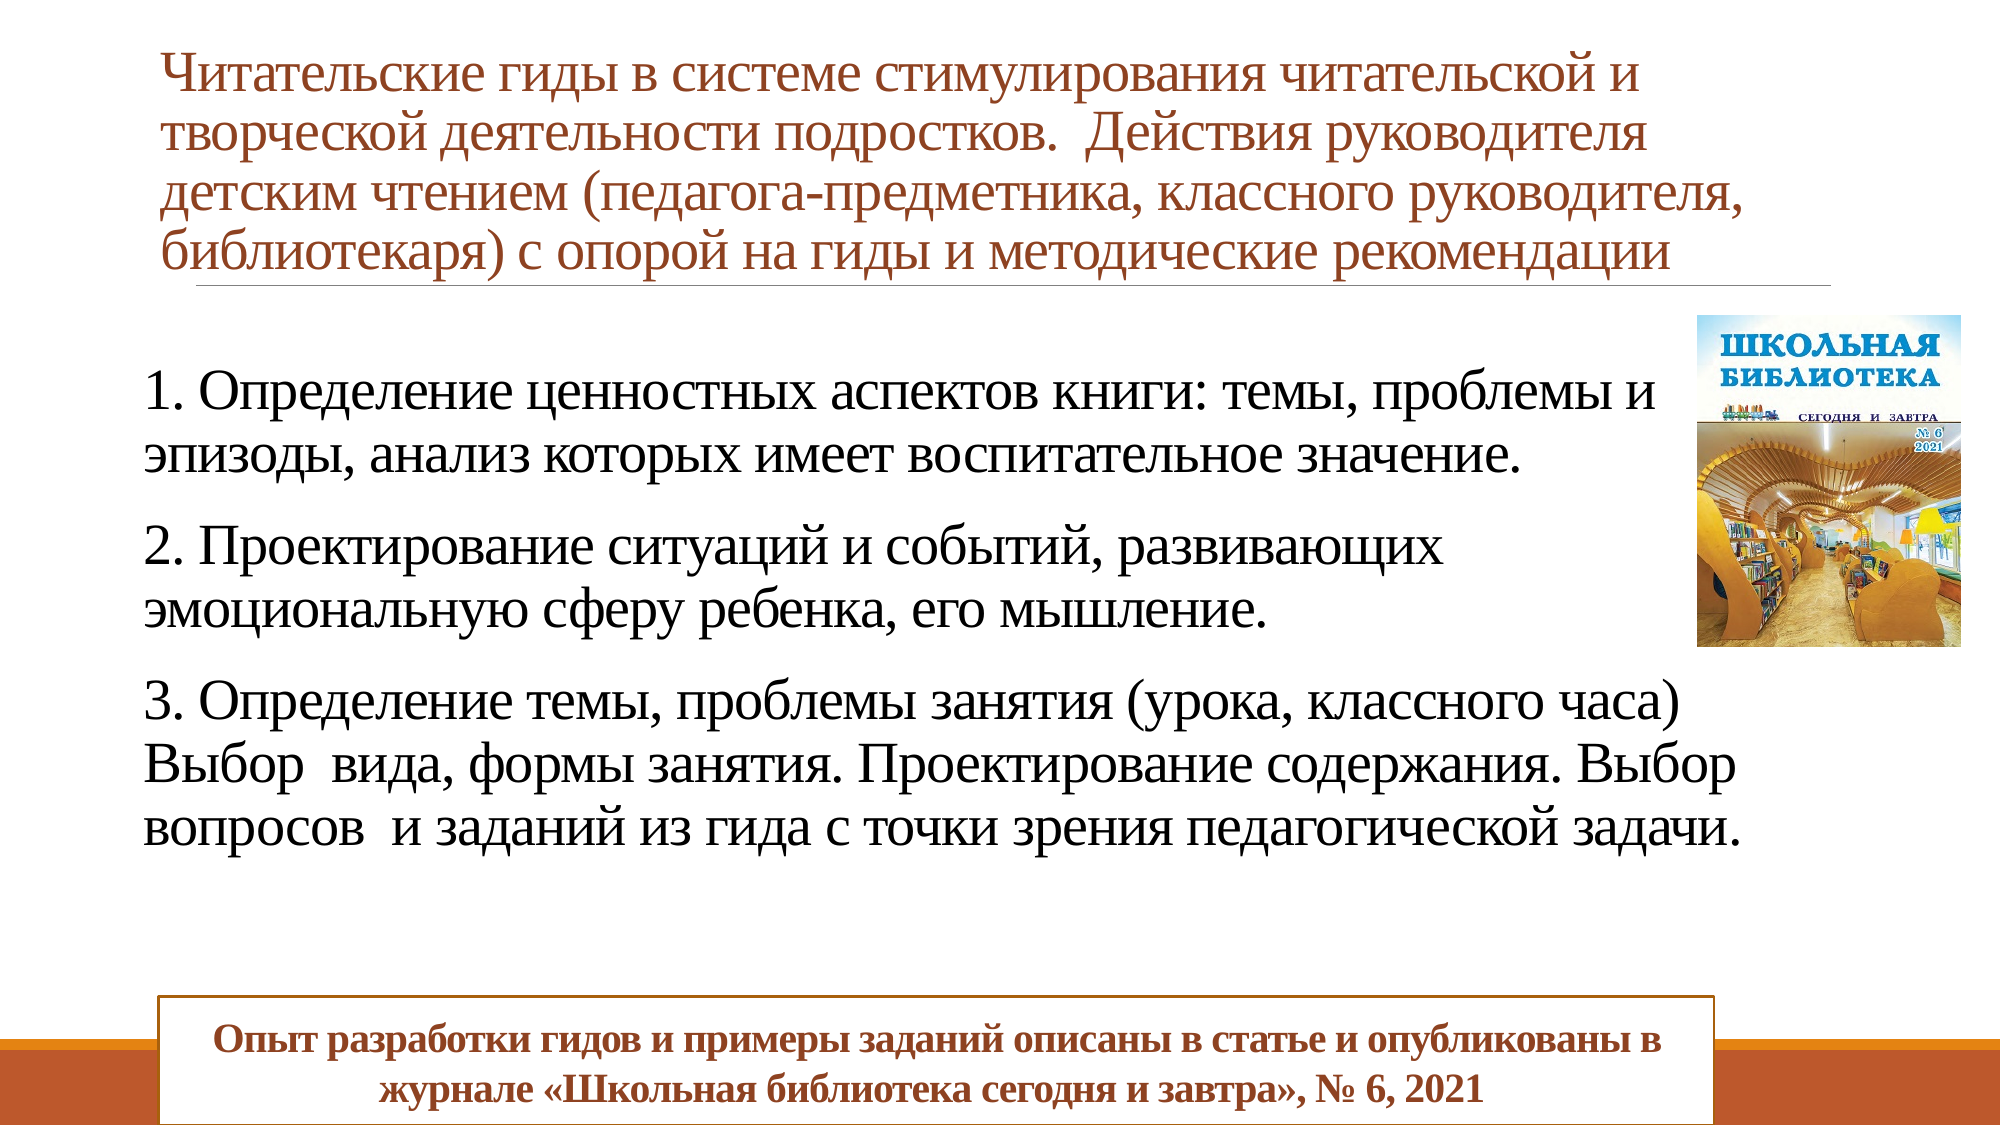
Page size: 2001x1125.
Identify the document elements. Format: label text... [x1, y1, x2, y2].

picture [1696, 315, 1962, 648]
list 1. Определение ценностных аспектов книги: темы, проблемы и эпизоды, анализ которых имеет воспитательное значение. 2. Проектирование ситуаций и событий, развивающих эмоциональную сферу ребенка, его мышление. 3. Определение темы, проблемы занятия (урока, классного часа) Выбор вида, формы занятия. Проектирование содержания. Выбор вопросов и заданий из гида с точки зрения педагогической задачи. [128, 351, 1830, 963]
title Читательские гиды в системе стимулирования читательской и творческой деятельности подростков. Действия руководителя детским чтением (педагога-предметника, классного руководителя, библиотекаря) с опорой на гиды и методические рекомендации [145, 51, 1796, 290]
text_box Опыт разработки гидов и примеры заданий описаны в статье и опубликованы в журнале «Школьная библиотека сегодня и завтра», № 6, 2021 [157, 995, 1715, 1125]
